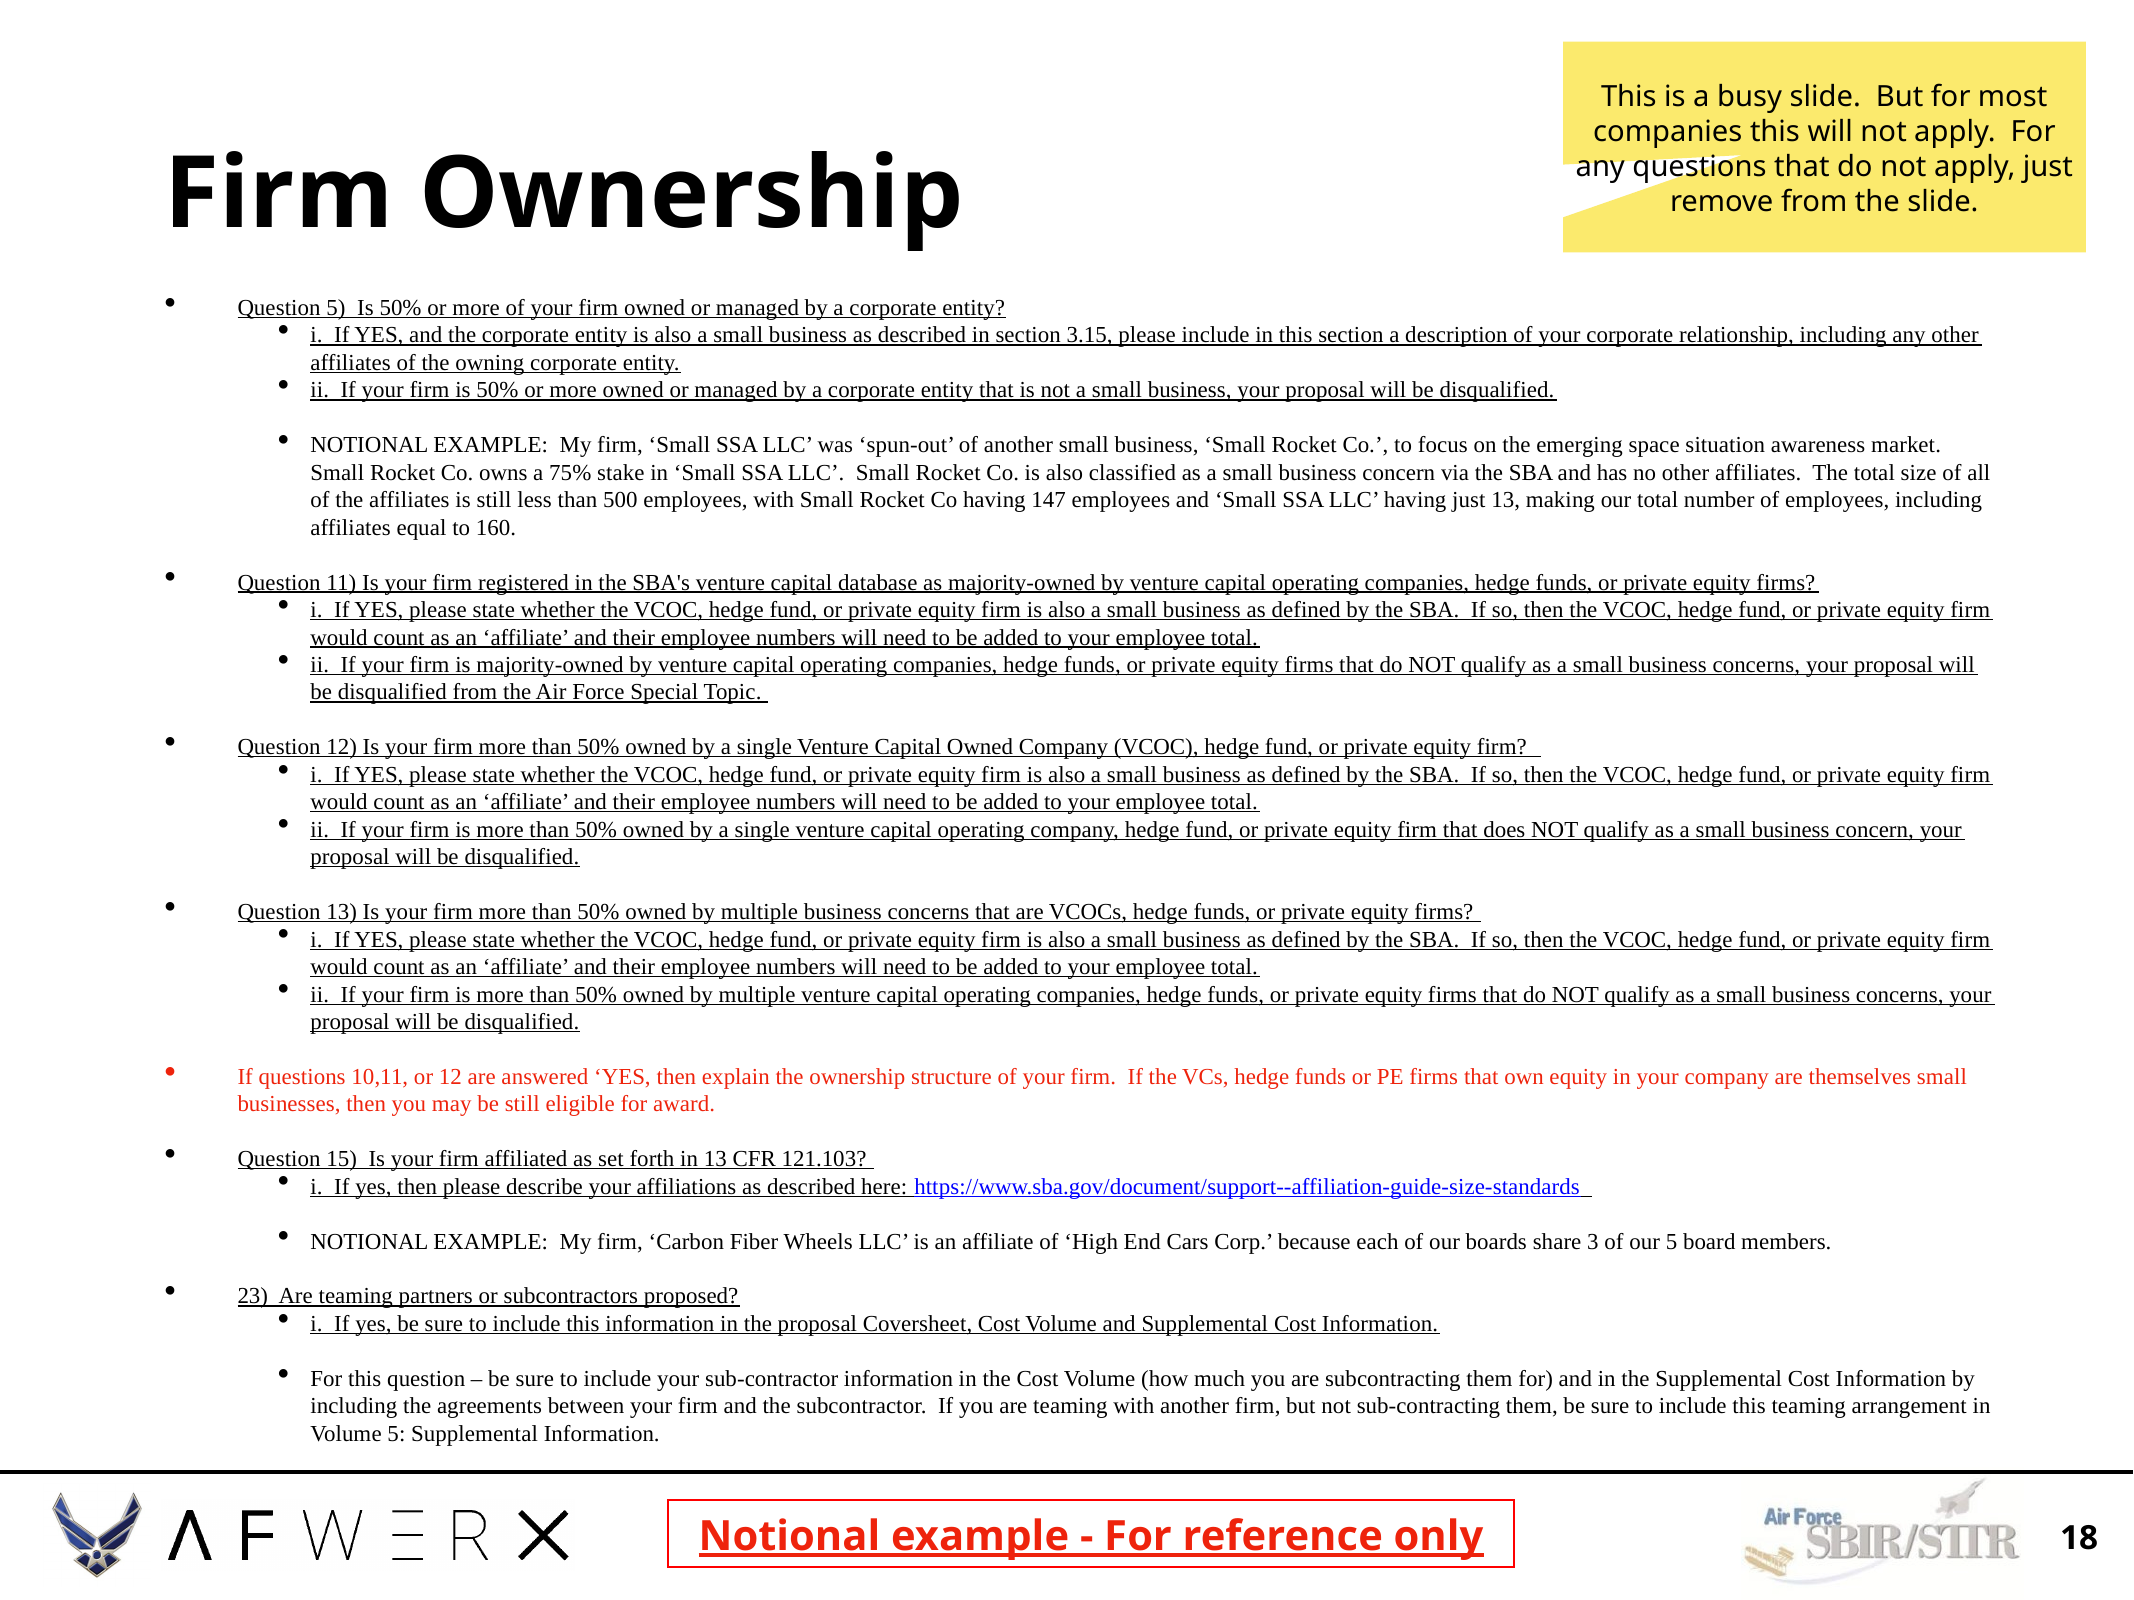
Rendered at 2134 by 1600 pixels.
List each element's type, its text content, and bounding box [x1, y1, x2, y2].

text_box Most Phase I companies do have these costs. Provide estimates and top-level details of your estimated travel costs. (The actual values are likely to be different than these estimates, and that is okay.) [1741, 1474, 2024, 1600]
picture [43, 1483, 151, 1587]
text_box This is a busy slide. But for most companies this will not apply. For any questions that do not apply, just remove from the slide. [1563, 41, 2086, 253]
title Firm Ownership [155, 41, 1978, 283]
list Question 5) Is 50% or more of your firm owned or managed by a corporate entity? i. If YES, and the corporate entity is also a small business as described in section 3.15, please include in this section a description of your corporate relationship, including any other affiliates of the owning corporate entity. ii. If your firm is 50% or more owned or managed by a corporate entity that is not a small business, your proposal will be disqualified. NOTIONAL EXAMPLE: My firm, ‘Small SSA LLC’ was ‘spun-out’ of another small business, ‘Small Rocket Co.’, to focus on the emerging space situation awareness market. Small Rocket Co. owns a 75% stake in ‘Small SSA LLC’. Small Rocket Co. is also classified as a small business concern via the SBA and has no other affiliates. The total size of all of the affiliates is still less than 500 employees, with Small Rocket Co having 147 employees and ‘Small SSA LLC’ having just 13, making our total number of employees, including affiliates equal to 160. Question 11) Is your firm registered in the SBA's venture capital database as majority-owned by venture capital operating companies, hedge funds, or private equity firms? i. If YES, please state whether the VCOC, hedge fund, or private equity firm is also a small business as defined by the SBA. If so, then the VCOC, hedge fund, or private equity firm would count as an ‘affiliate’ and their employee numbers will need to be added to your employee total. ii. If your firm is majority-owned by venture capital operating companies, hedge funds, or private equity firms that do NOT qualify as a small business concerns, your proposal will be disqualified from the Air Force Special Topic. Question 12) Is your firm more than 50% owned by a single Venture Capital Owned Company (VCOC), hedge fund, or private equity firm? i. If YES, please state whether the VCOC, hedge fund, or private equity firm is also a small business as defined by the SBA. If so, then the VCOC, hedge fund, or private equity firm would count as an ‘affiliate’ and their employee numbers will need to be added to your employee total. ii. If your firm is more than 50% owned by a single venture capital operating company, hedge fund, or private equity firm that does NOT qualify as a small business concern, your proposal will be disqualified. Question 13) Is your firm more than 50% owned by multiple business concerns that are VCOCs, hedge funds, or private equity firms? i. If YES, please state whether the VCOC, hedge fund, or private equity firm is also a small business as defined by the SBA. If so, then the VCOC, hedge fund, or private equity firm would count as an ‘affiliate’ and their employee numbers will need to be added to your employee total. ii. If your firm is more than 50% owned by multiple venture capital operating companies, hedge funds, or private equity firms that do NOT qualify as a small business concerns, your proposal will be disqualified. If questions 10,11, or 12 are answered ‘YES, then explain the ownership structure of your firm. If the VCs, hedge funds or PE firms that own equity in your company are themselves small businesses, then you may be still eligible for award. Question 15) Is your firm affiliated as set forth in 13 CFR 121.103? i. If yes, then please describe your affiliations as described here: https://www.sba.gov/document/support--affiliation-guide-size-standards NOTIONAL EXAMPLE: My firm, ‘Carbon Fiber Wheels LLC’ is an affiliate of ‘High End Cars Corp.’ because each of our boards share 3 of our 5 board members. 23) Are teaming partners or subcontractors proposed? i. If yes, be sure to include this information in the proposal Coversheet, Cost Volume and Supplemental Cost Information. For this question – be sure to include your sub-contractor information in the Cost Volume (how much you are subcontracting them for) and in the Supplemental Cost Information by including the agreements between your firm and the subcontractor. If you are teaming with another firm, but not sub-contracting them, be sure to include this teaming arrangement in Volume 5: Supplemental Information. [155, 283, 2087, 1472]
